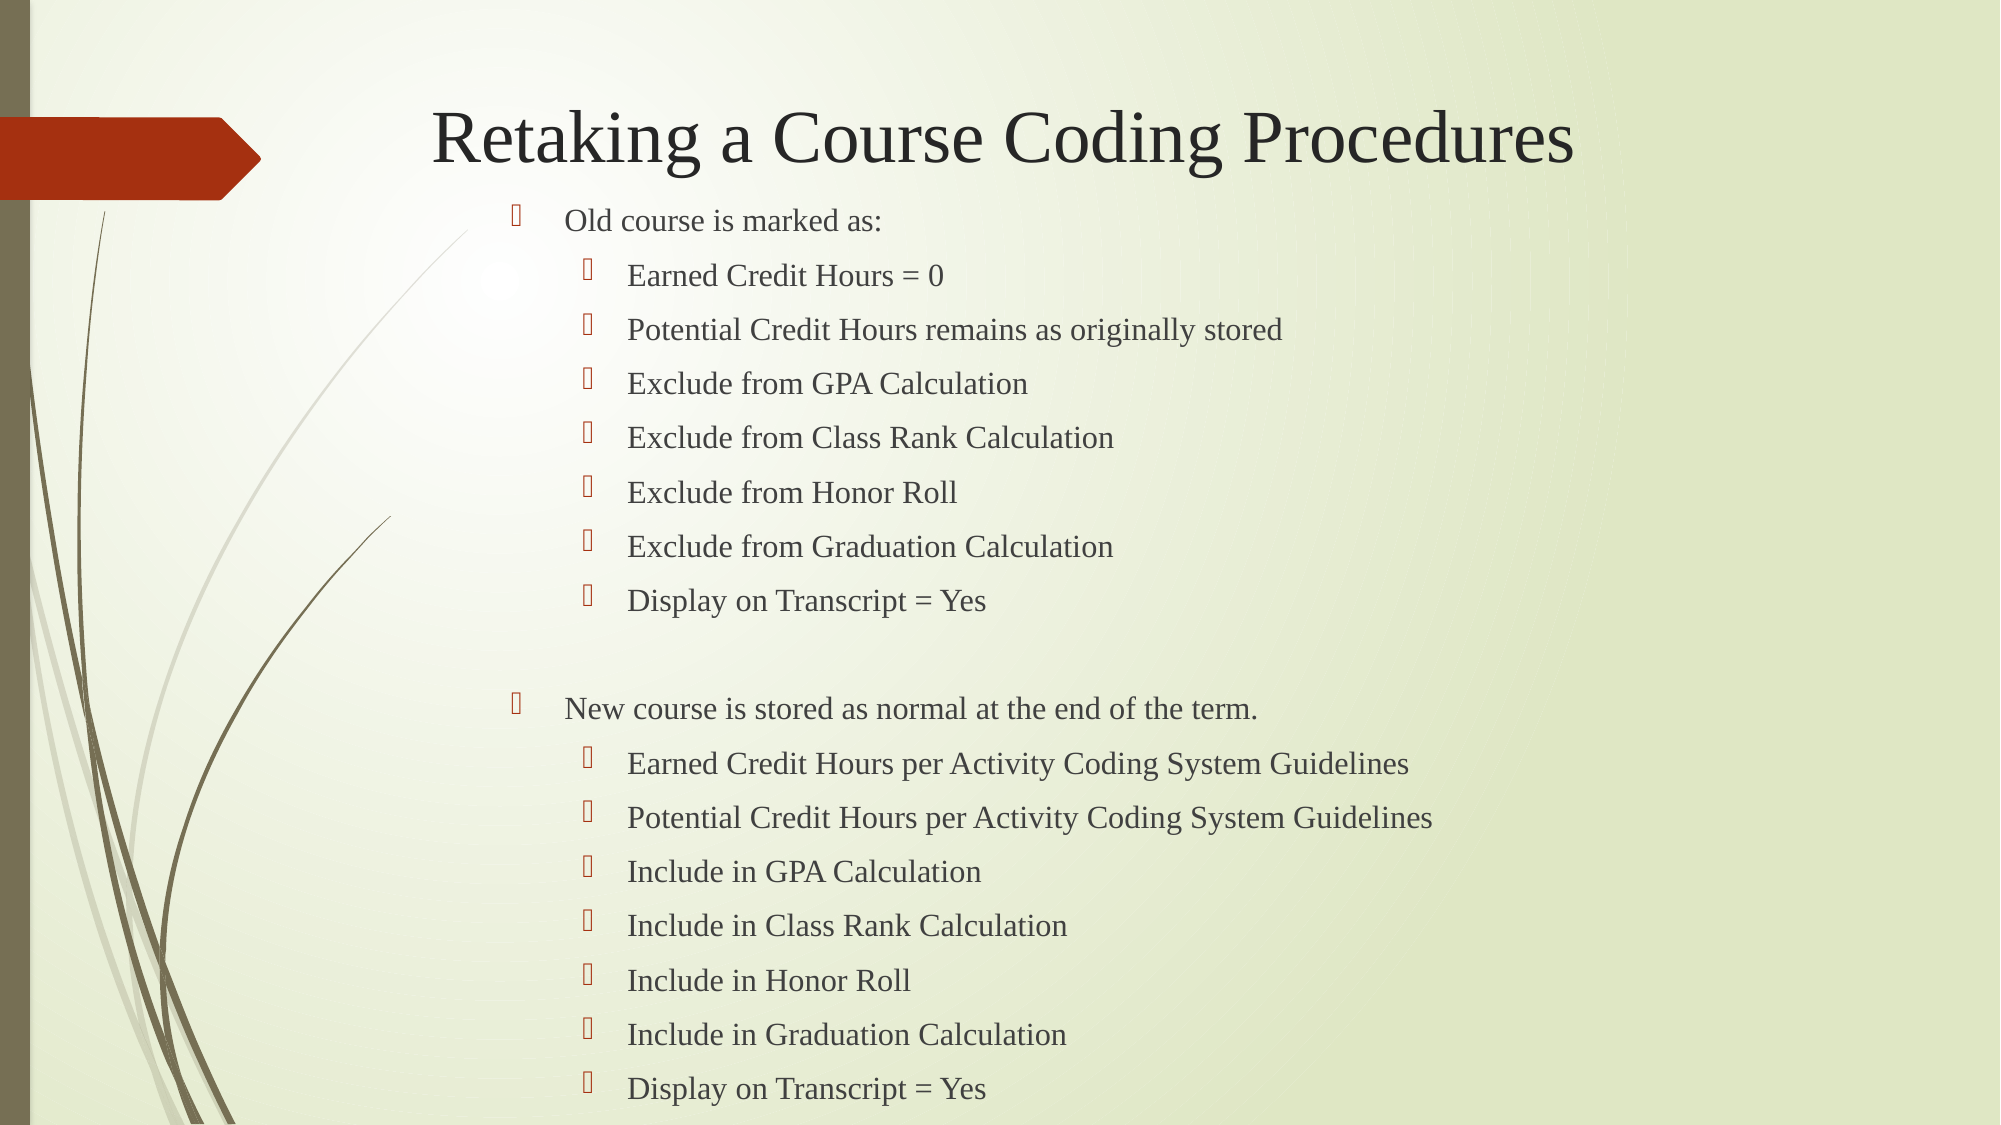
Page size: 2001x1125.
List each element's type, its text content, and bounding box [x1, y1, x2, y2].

title Retaking a Course Coding Procedures [416, 79, 1879, 210]
list Old course is marked as: Earned Credit Hours = 0 Potential Credit Hours remains as originally stored Exclude from GPA Calculation Exclude from Class Rank Calculation Exclude from Honor Roll Exclude from Graduation Calculation Display on Transcript = Yes New course is stored as normal at the end of the term. Earned Credit Hours per Activity Coding System Guidelines Potential Credit Hours per Activity Coding System Guidelines Include in GPA Calculation Include in Class Rank Calculation Include in Honor Roll Include in Graduation Calculation Display on Transcript = Yes [495, 192, 1703, 1125]
